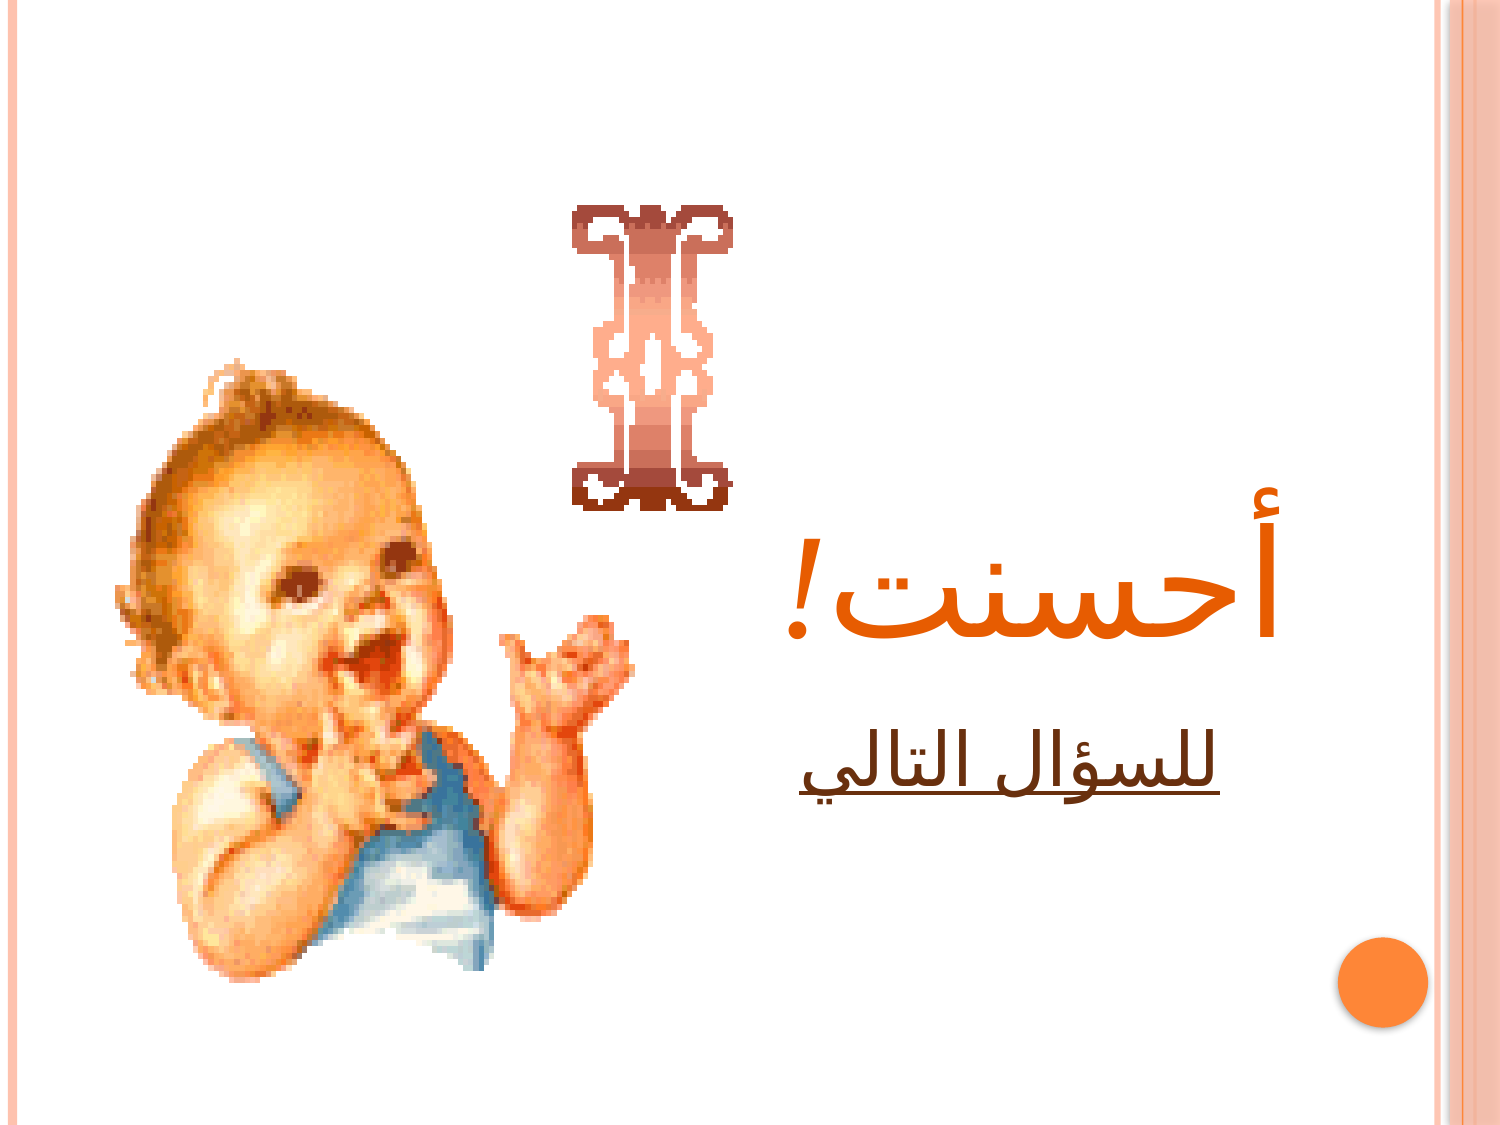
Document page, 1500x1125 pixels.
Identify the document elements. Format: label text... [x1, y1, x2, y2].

text_box للسؤال التالي [745, 704, 1282, 809]
text_box أحسنت! [745, 479, 1411, 675]
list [104, 198, 739, 997]
